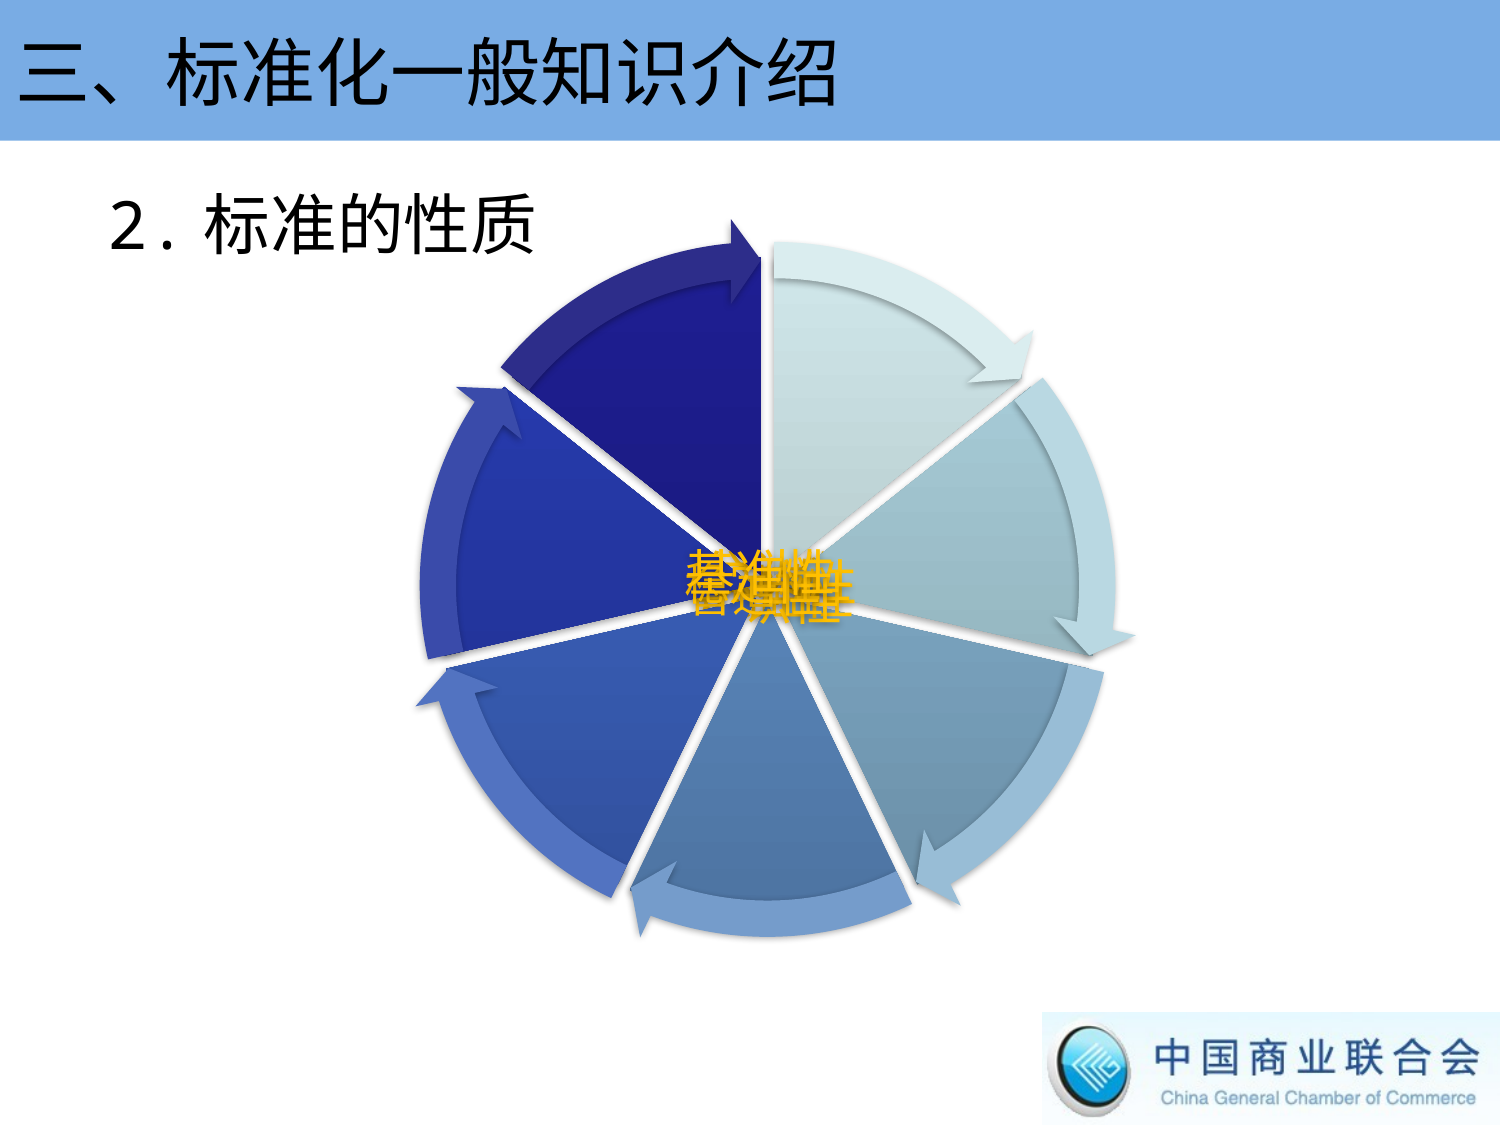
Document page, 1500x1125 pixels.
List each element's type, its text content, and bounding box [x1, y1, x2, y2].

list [105, 210, 1430, 969]
text_box 三、标准化一般知识介绍 [0, 0, 1032, 141]
picture [1042, 1012, 1500, 1125]
text_box 2.标准的性质 [92, 175, 553, 271]
